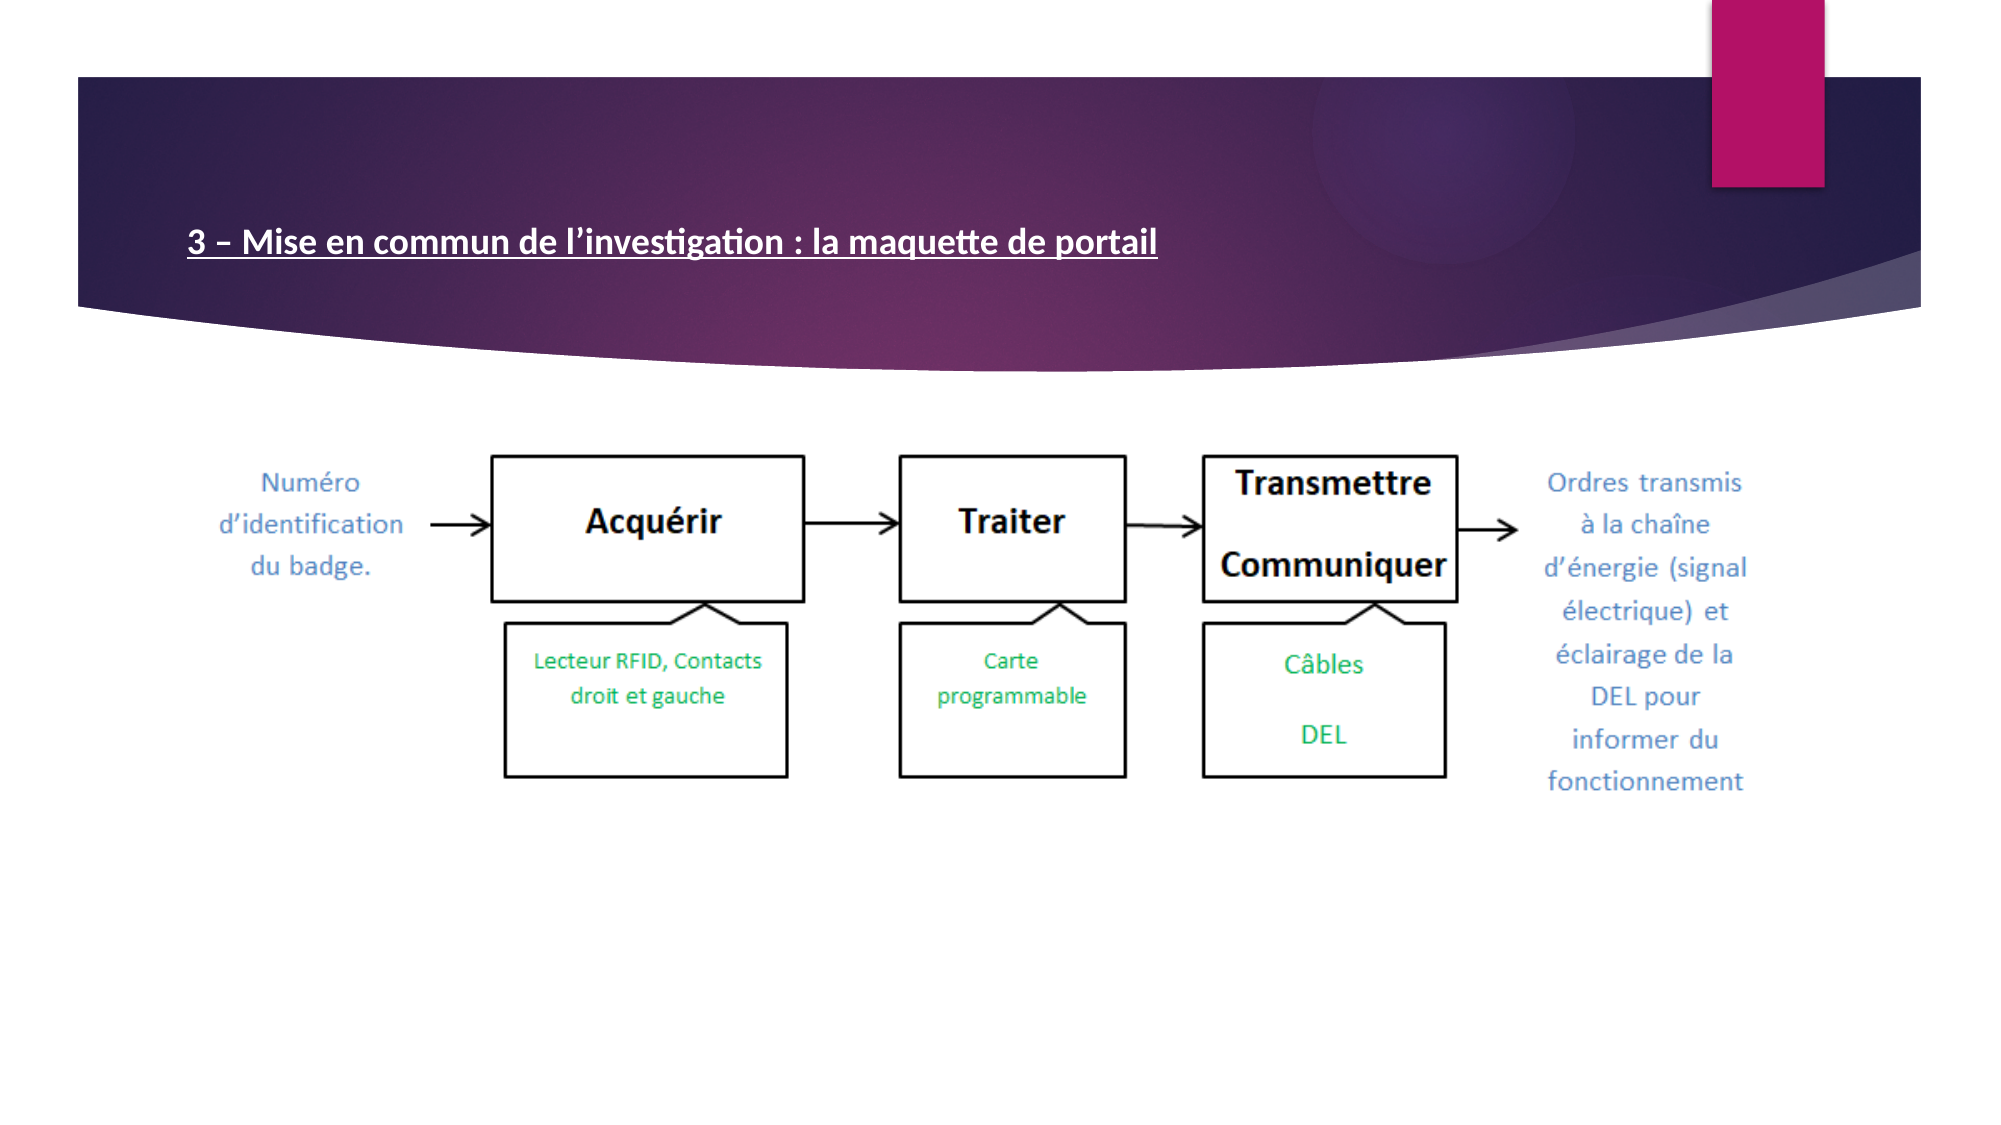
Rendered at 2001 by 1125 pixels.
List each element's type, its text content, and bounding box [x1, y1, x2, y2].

picture [204, 405, 1784, 824]
text_box 3 – Mise en commun de l’investigation : la maquette de portail [172, 202, 1402, 270]
